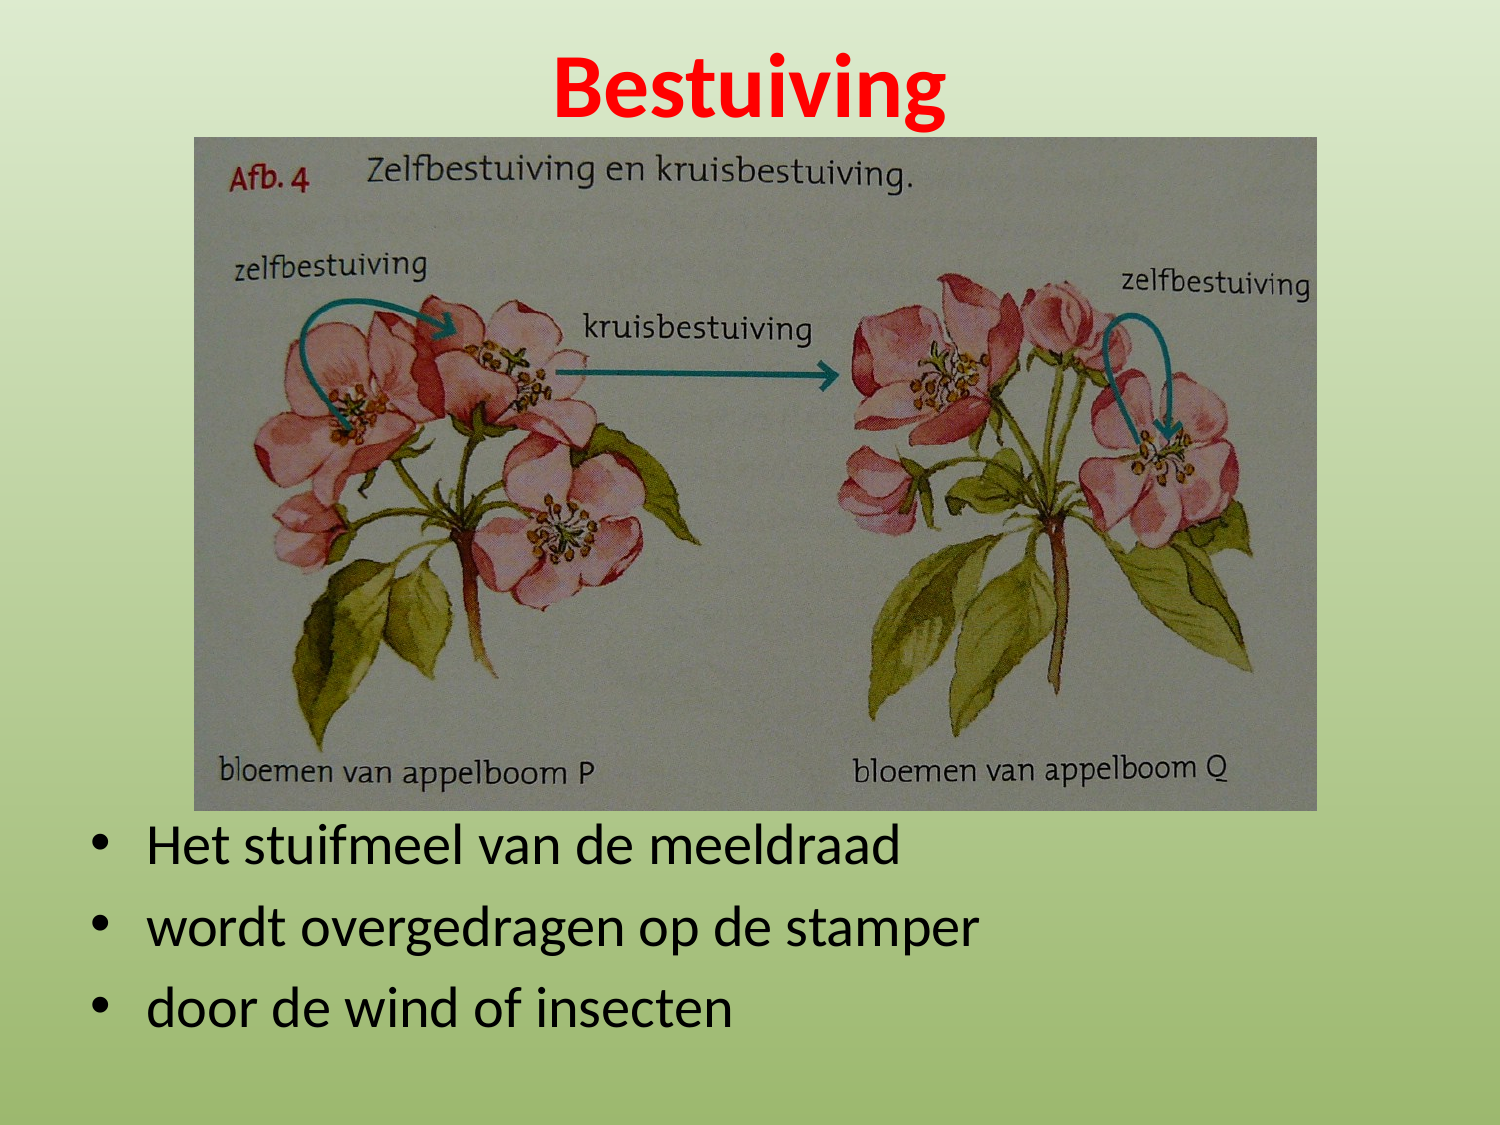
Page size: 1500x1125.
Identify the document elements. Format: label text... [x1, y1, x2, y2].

title Bestuiving [75, 0, 1425, 161]
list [194, 136, 1318, 811]
list Het stuifmeel van de meeldraad wordt overgedragen op de stamper door de wind of insecten [75, 798, 1425, 1094]
